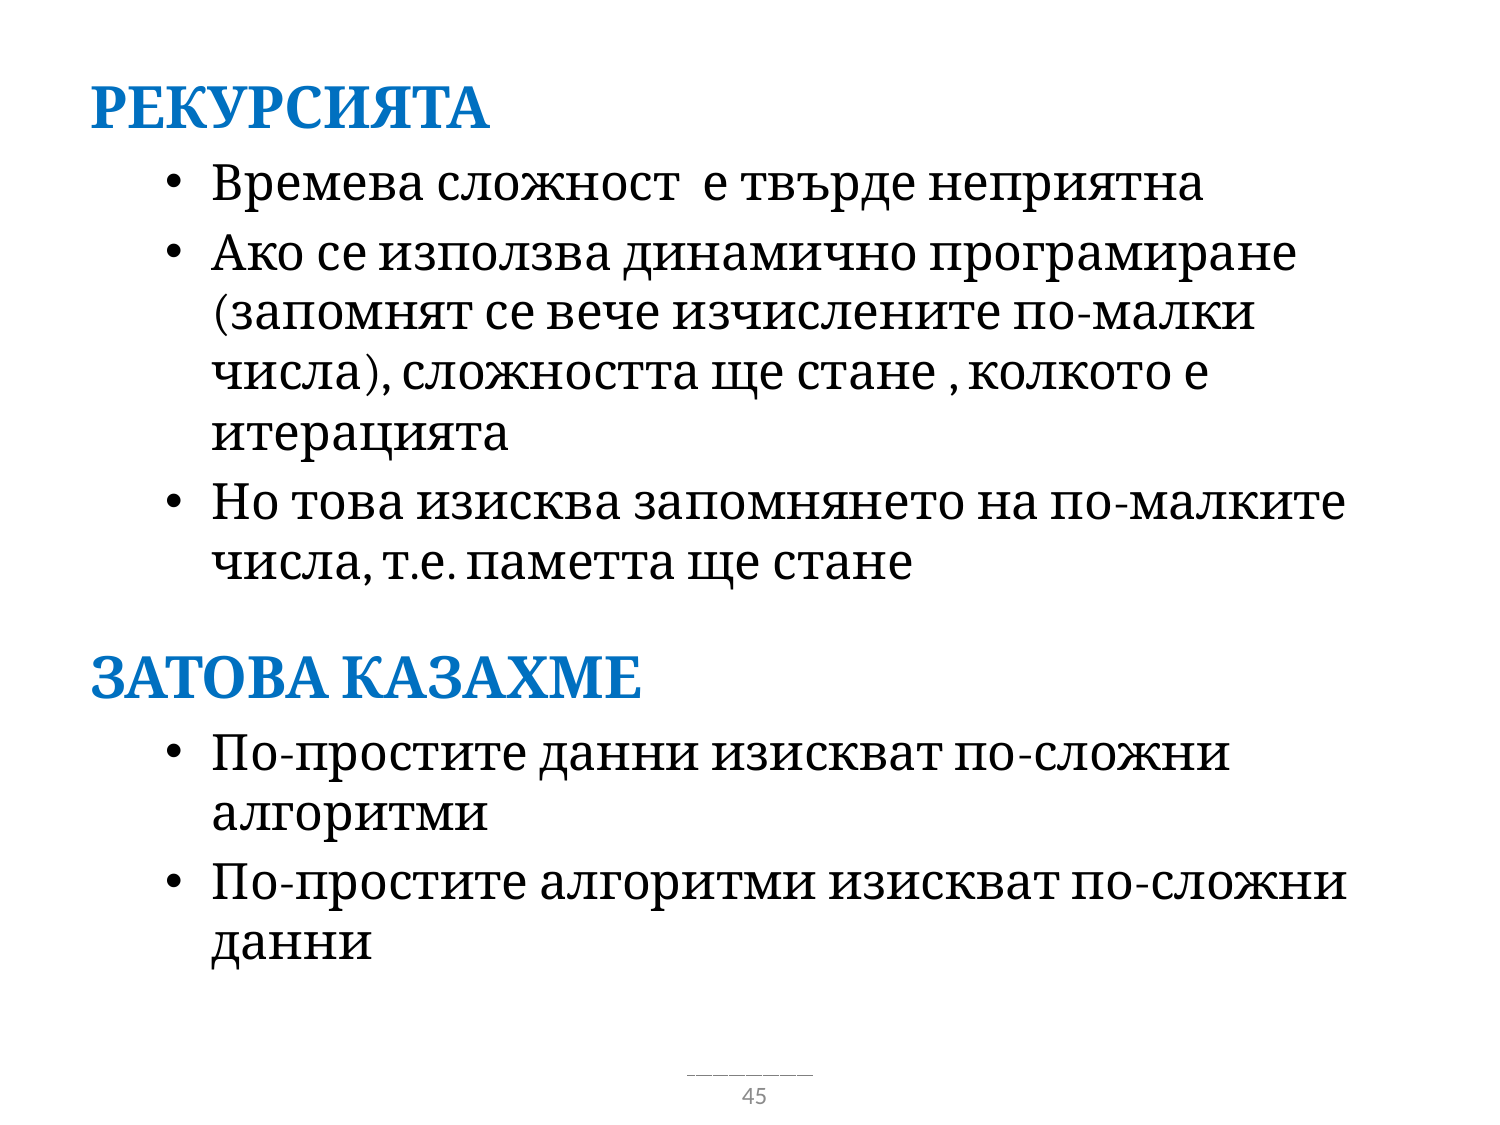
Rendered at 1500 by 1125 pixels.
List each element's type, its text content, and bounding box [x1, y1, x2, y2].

slide_number 45 [579, 1065, 930, 1125]
